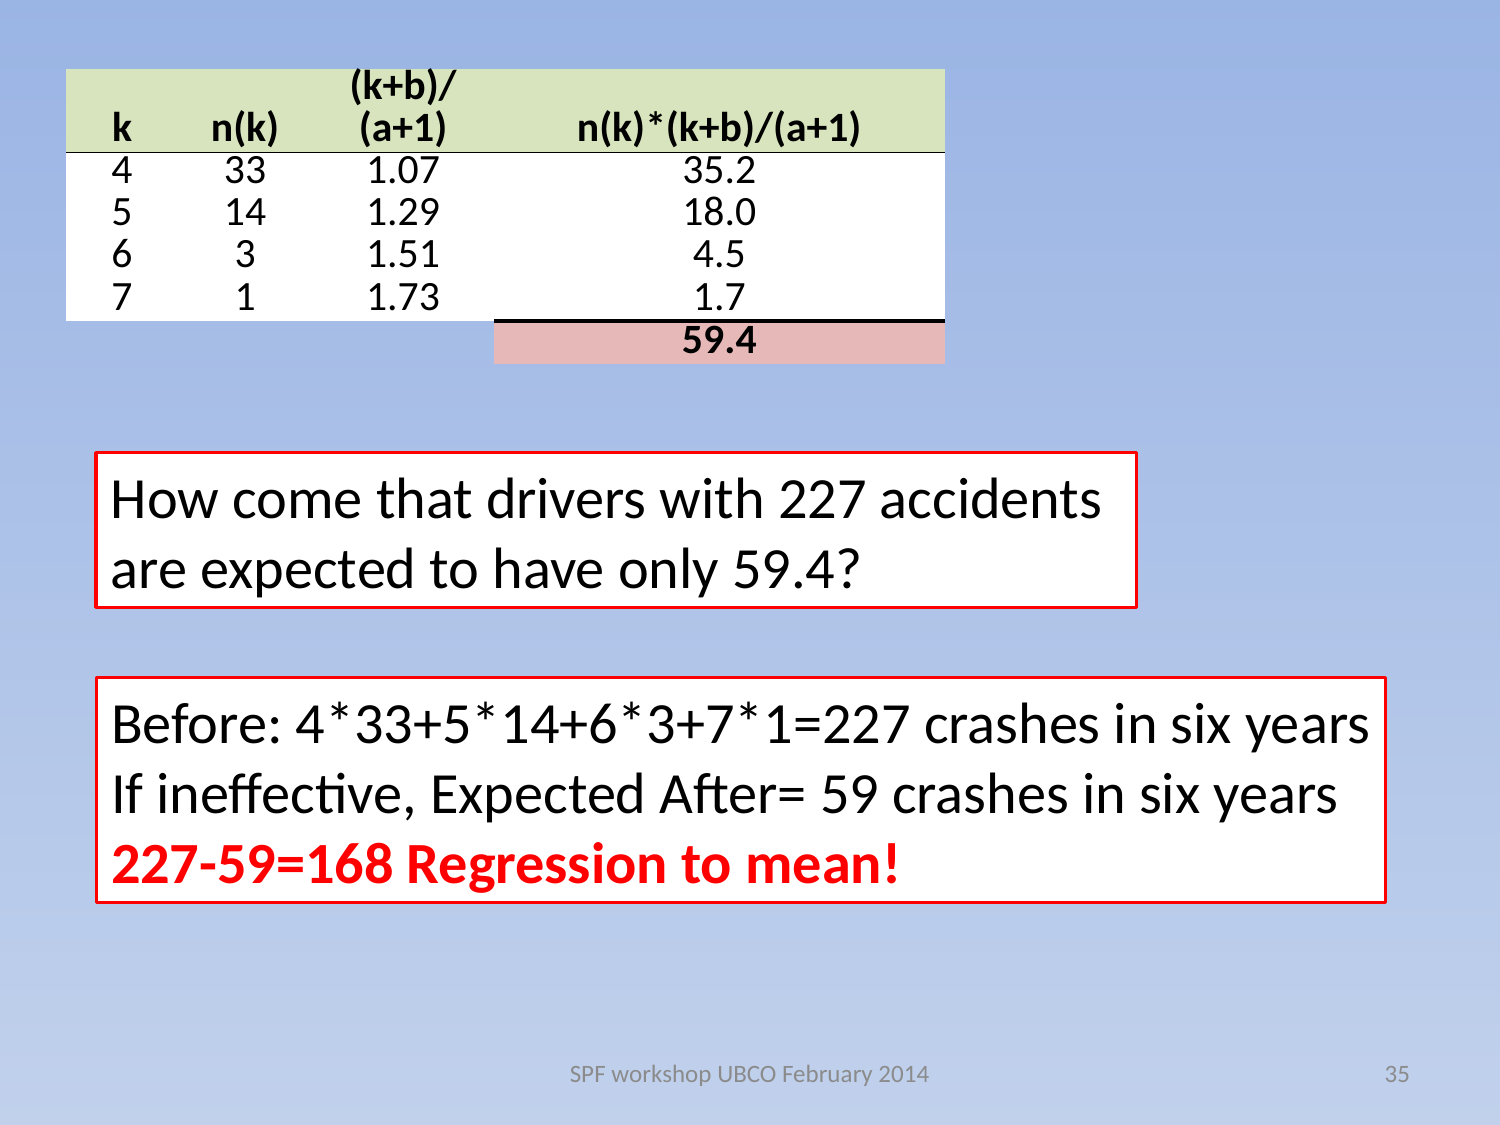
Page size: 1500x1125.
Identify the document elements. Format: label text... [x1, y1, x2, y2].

table_cell 1.73 [312, 278, 494, 321]
table_cell 6 [66, 236, 178, 278]
table_header n(k)*(k+b)/(a+1) [494, 69, 945, 152]
table_cell 35.2 [494, 153, 945, 194]
table_cell 1.07 [312, 153, 494, 194]
text_box Before: 4*33+5*14+6*3+7*1=227 crashes in six years If ineffective, Expected After= 59 crashes in six years 227-59=168 Regression to mean! [96, 677, 1386, 903]
table_cell 14 [178, 194, 312, 236]
table_cell 33 [178, 153, 312, 194]
table_cell 3 [178, 236, 312, 278]
table_cell [66, 321, 178, 364]
table_cell [312, 321, 494, 364]
table_cell 1.29 [312, 194, 494, 236]
footer SPF workshop UBCO February 2014 [512, 1042, 988, 1103]
table_cell 4 [66, 153, 178, 194]
table_header n(k) [178, 69, 312, 152]
table_cell 5 [66, 194, 178, 236]
table_header k [66, 69, 178, 152]
table_header (k+b)/(a+1) [312, 69, 494, 152]
table_cell 1.51 [312, 236, 494, 278]
table_cell 59.4 [494, 323, 945, 364]
table_cell 1.7 [494, 278, 945, 319]
table_cell 1 [178, 278, 312, 321]
table_cell 4.5 [494, 236, 945, 278]
table_cell [178, 321, 312, 364]
table_cell 18.0 [494, 194, 945, 236]
text_box How come that drivers with 227 accidents are expected to have only 59.4? [96, 452, 1137, 608]
slide_number 35 [1074, 1042, 1425, 1103]
table_cell 7 [66, 278, 178, 321]
